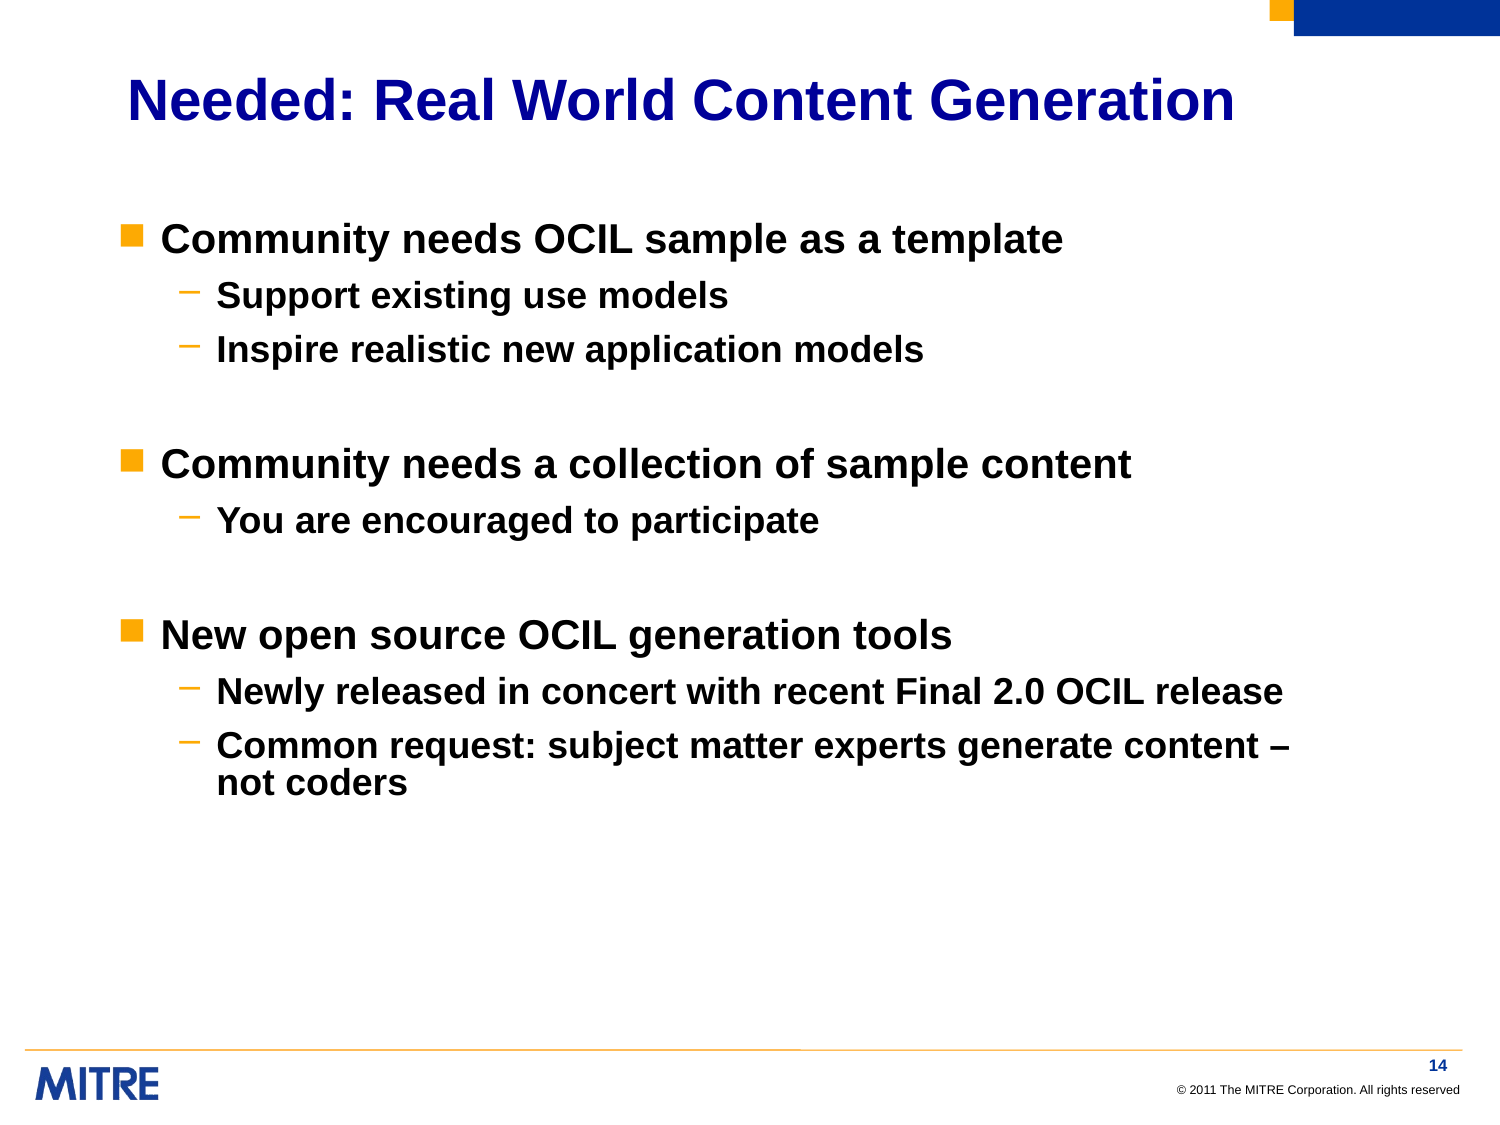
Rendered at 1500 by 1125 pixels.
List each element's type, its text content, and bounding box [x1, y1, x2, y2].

slide_number 14 [1374, 1049, 1463, 1076]
picture [30, 1064, 163, 1106]
title Needed: Real World Content Generation [112, 62, 1288, 151]
list Community needs OCIL sample as a template Support existing use models Inspire realistic new application models Community needs a collection of sample content You are encouraged to participate New open source OCIL generation tools Newly released in concert with recent Final 2.0 OCIL release Common request: subject matter experts generate content – not coders [108, 212, 1371, 1002]
